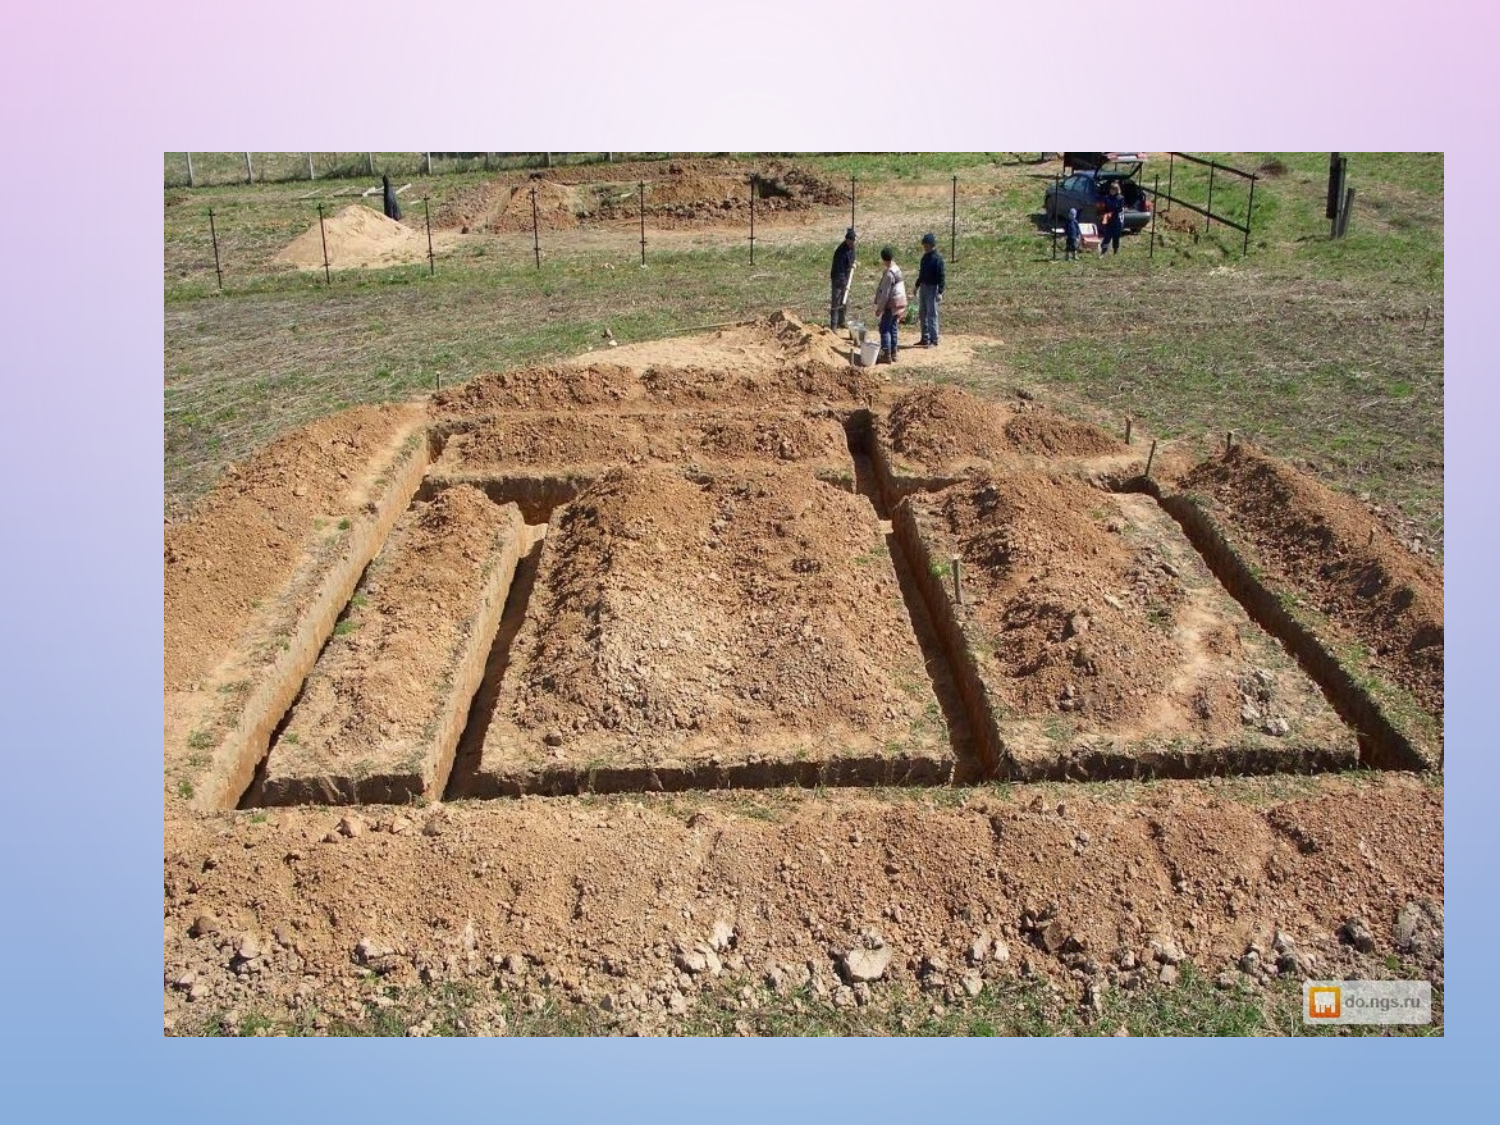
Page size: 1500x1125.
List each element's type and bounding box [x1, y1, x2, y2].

list [163, 152, 1445, 1037]
